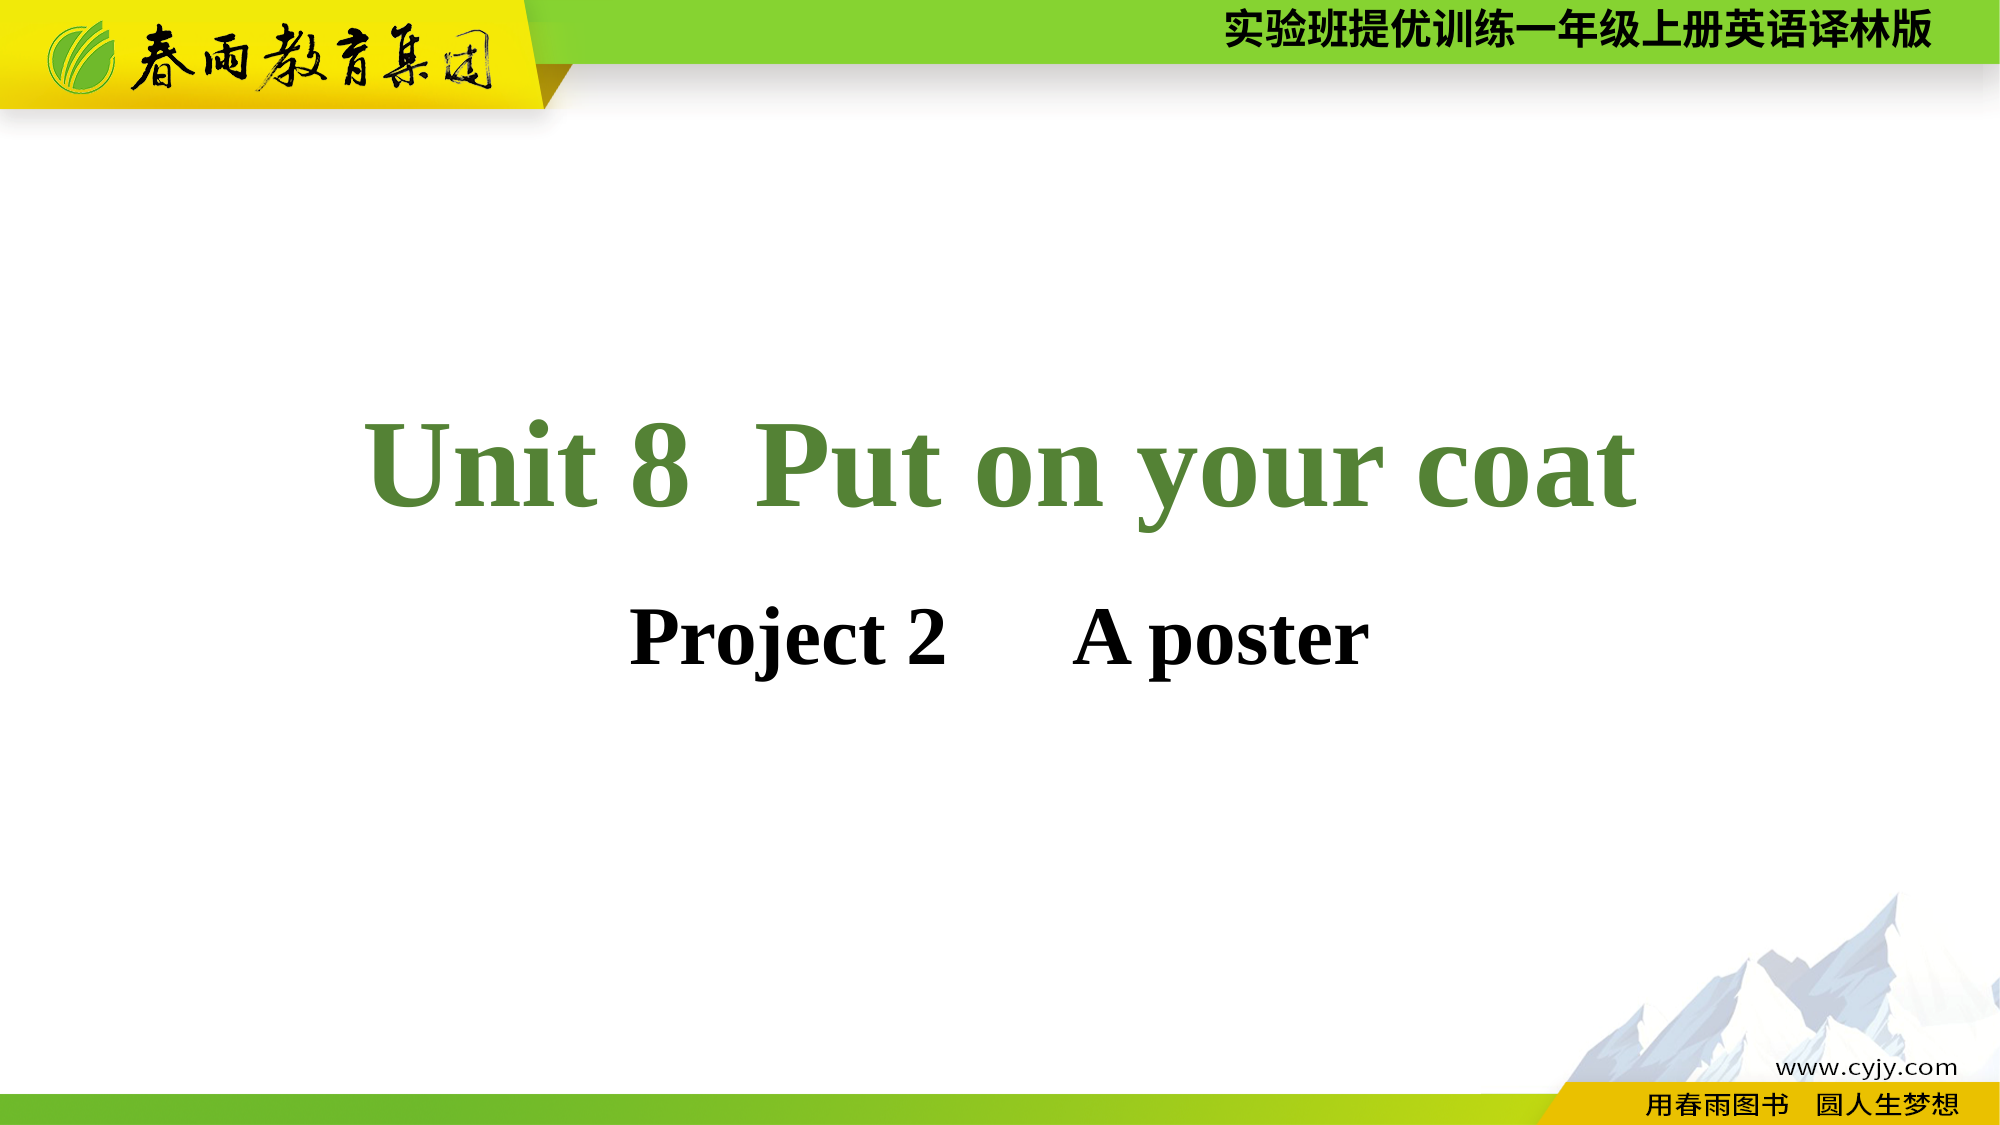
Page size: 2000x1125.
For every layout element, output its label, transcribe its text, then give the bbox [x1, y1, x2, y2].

picture [0, 0, 2000, 298]
text_box Unit 8 Put on your coat Project 2 A poster [0, 298, 2000, 689]
picture [0, 689, 2000, 1125]
